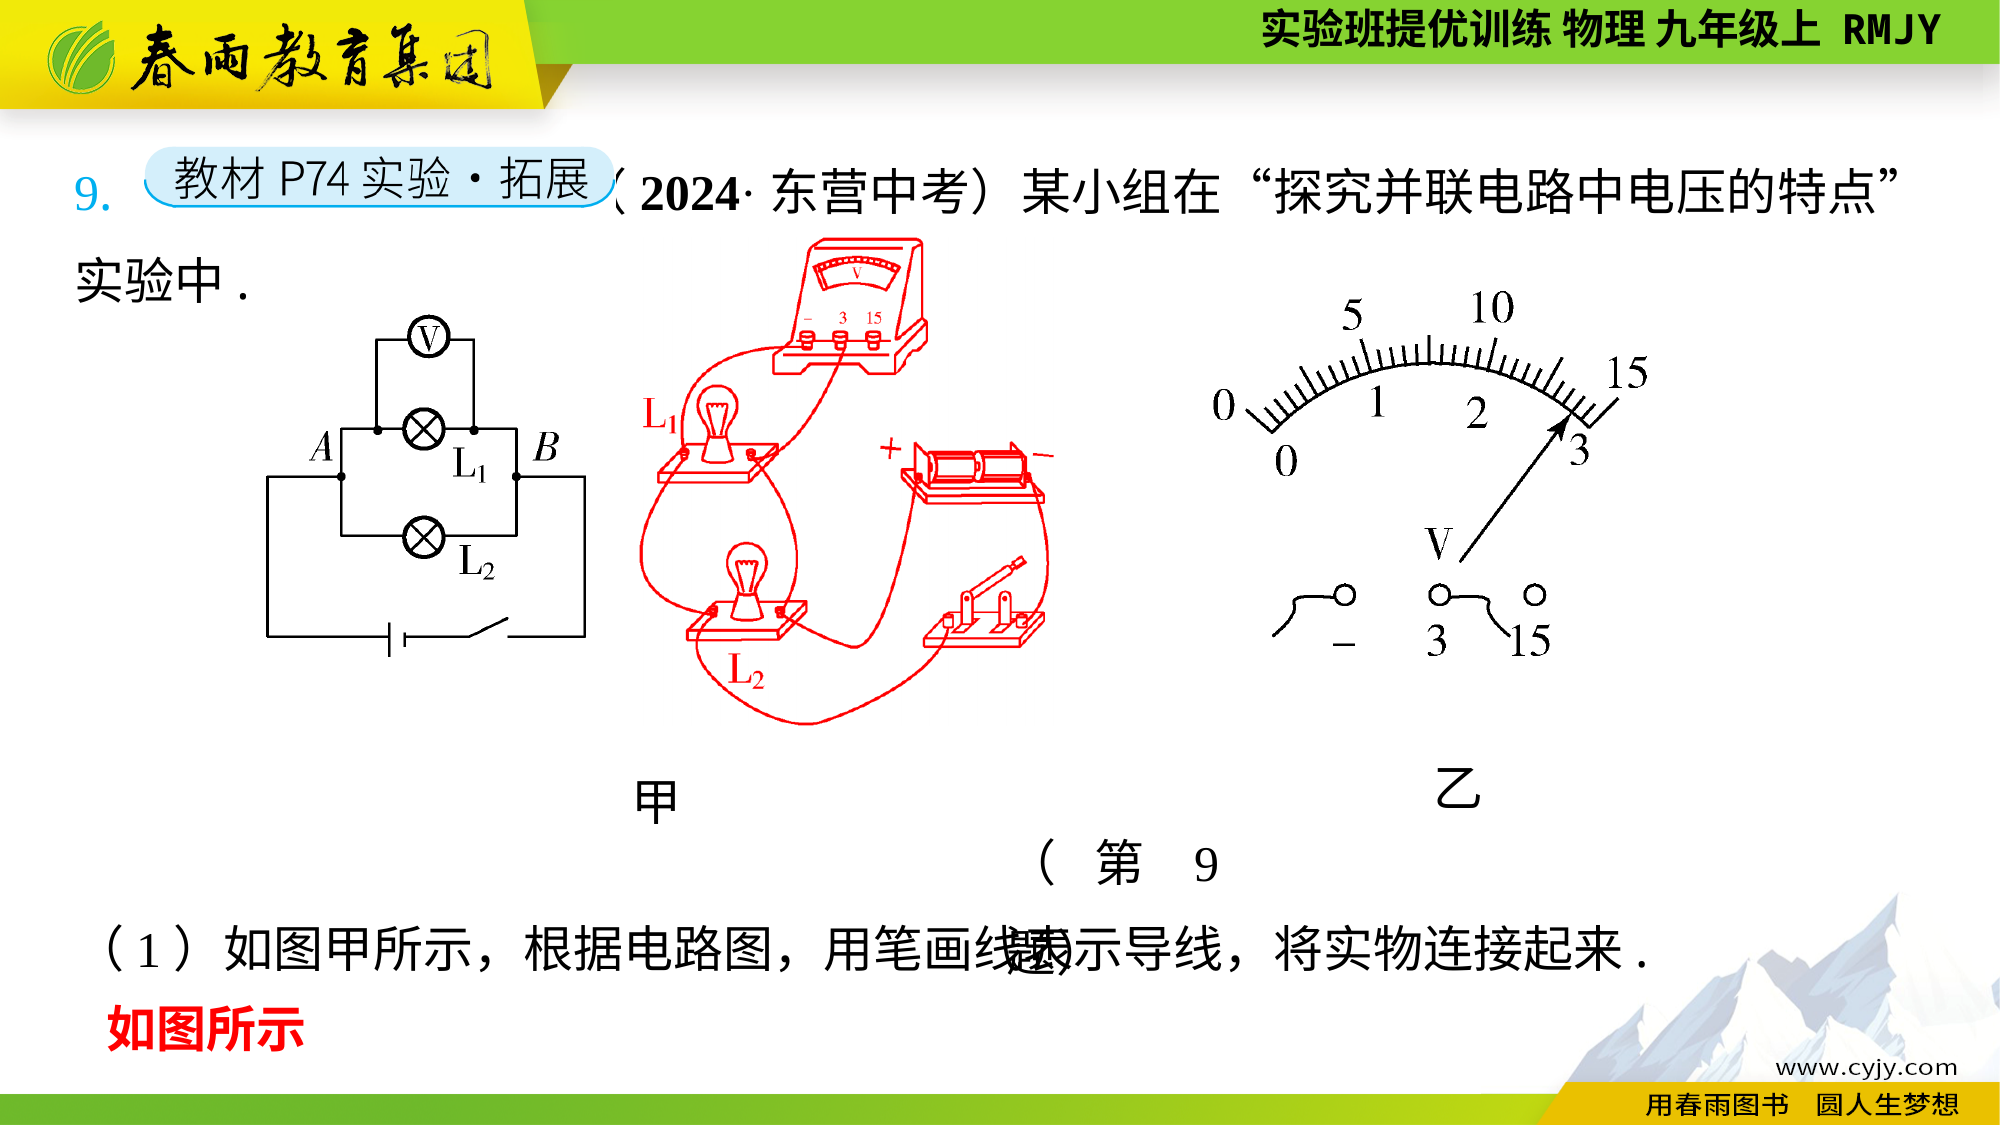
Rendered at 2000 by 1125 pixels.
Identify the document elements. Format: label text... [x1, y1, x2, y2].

list 9. （2024·东营中考）某小组在“探究并联电路中电压的特点”实验中. （1）如图甲所示，根据电路图，用笔画线表示导线，将实物连接起来. [59, 122, 1944, 982]
text_box 乙 [1419, 719, 1499, 824]
text_box 如图所示 [92, 990, 322, 1066]
text_box （第9题） [991, 794, 1246, 899]
text_box 甲 [616, 732, 697, 838]
picture [0, 0, 2000, 1125]
